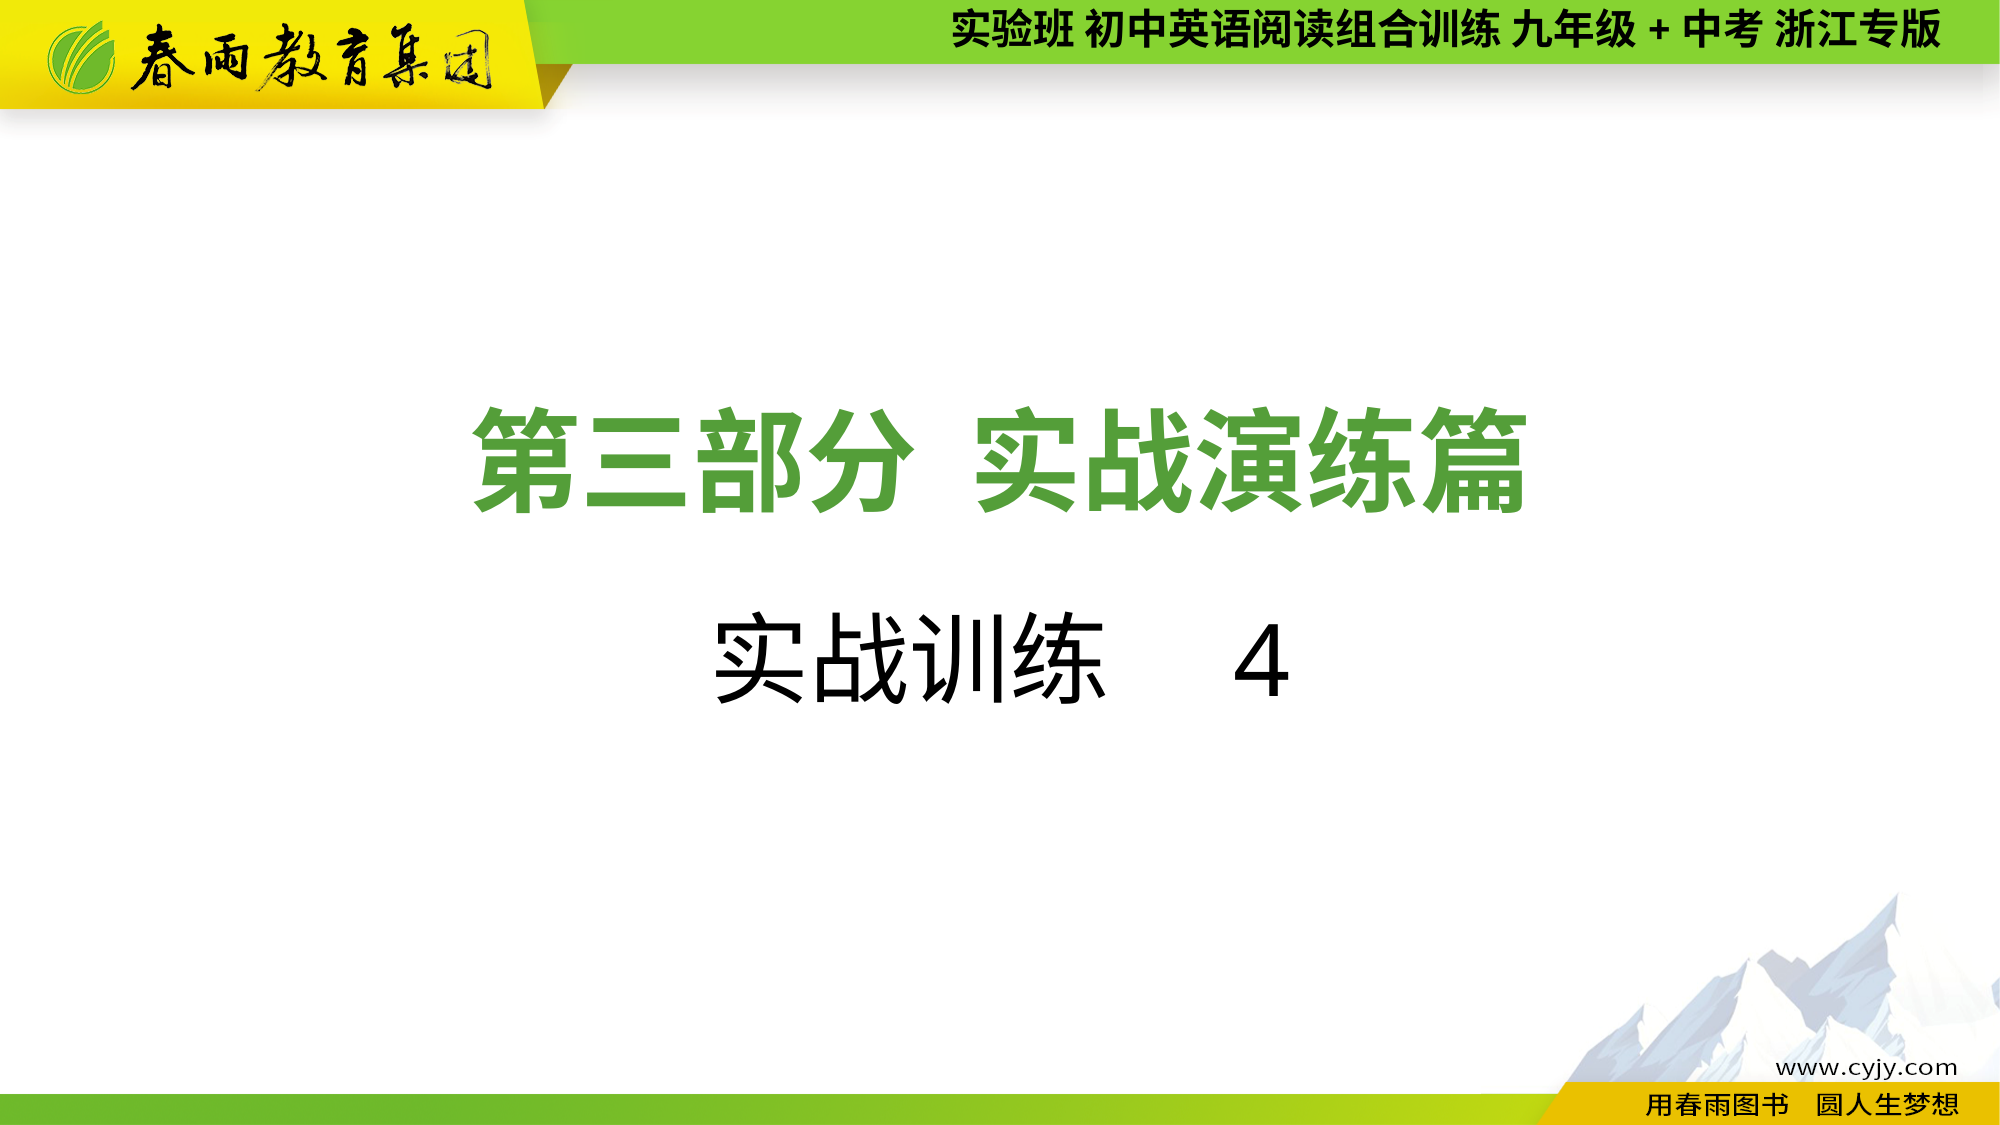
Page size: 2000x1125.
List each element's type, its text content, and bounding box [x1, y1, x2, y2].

text_box 实战训练 4 [54, 528, 1946, 724]
picture [0, 0, 2000, 1125]
text_box 第三部分 实战演练篇 [54, 316, 1946, 528]
